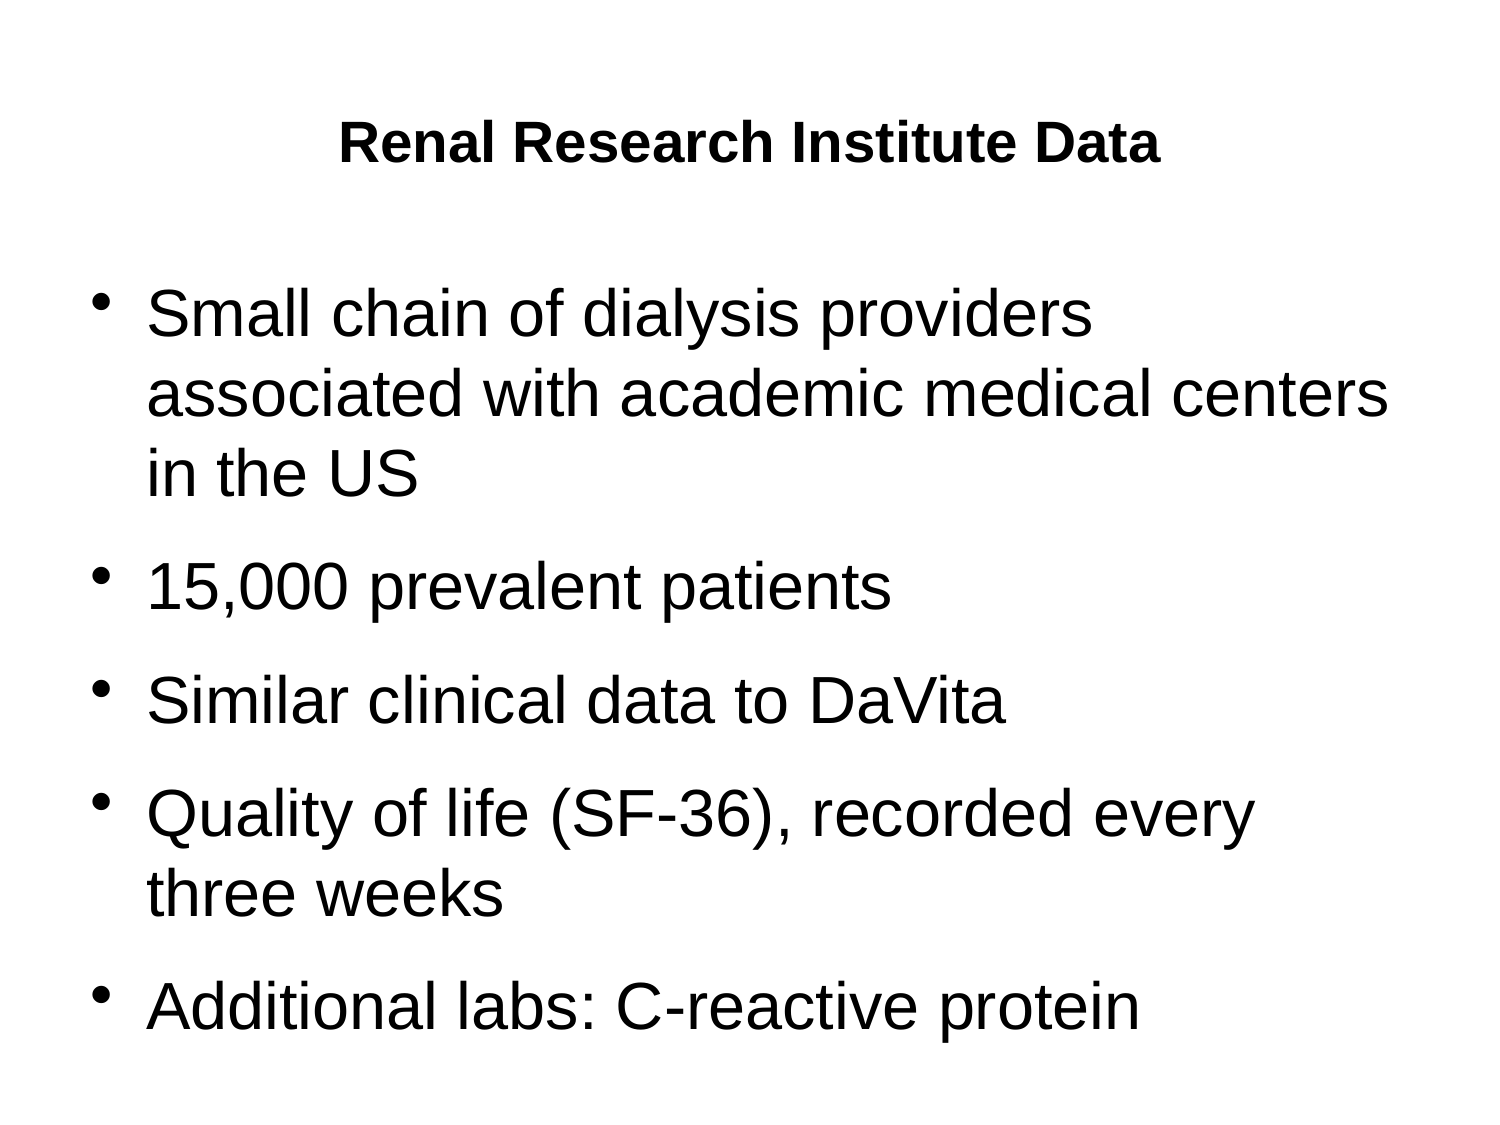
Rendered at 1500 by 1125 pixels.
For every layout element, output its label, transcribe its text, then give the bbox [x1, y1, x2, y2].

list Small chain of dialysis providers associated with academic medical centers in the US 15,000 prevalent patients Similar clinical data to DaVita Quality of life (SF-36), recorded every three weeks Additional labs: C-reactive protein [74, 262, 1426, 1006]
title Renal Research Institute Data [74, 44, 1426, 233]
